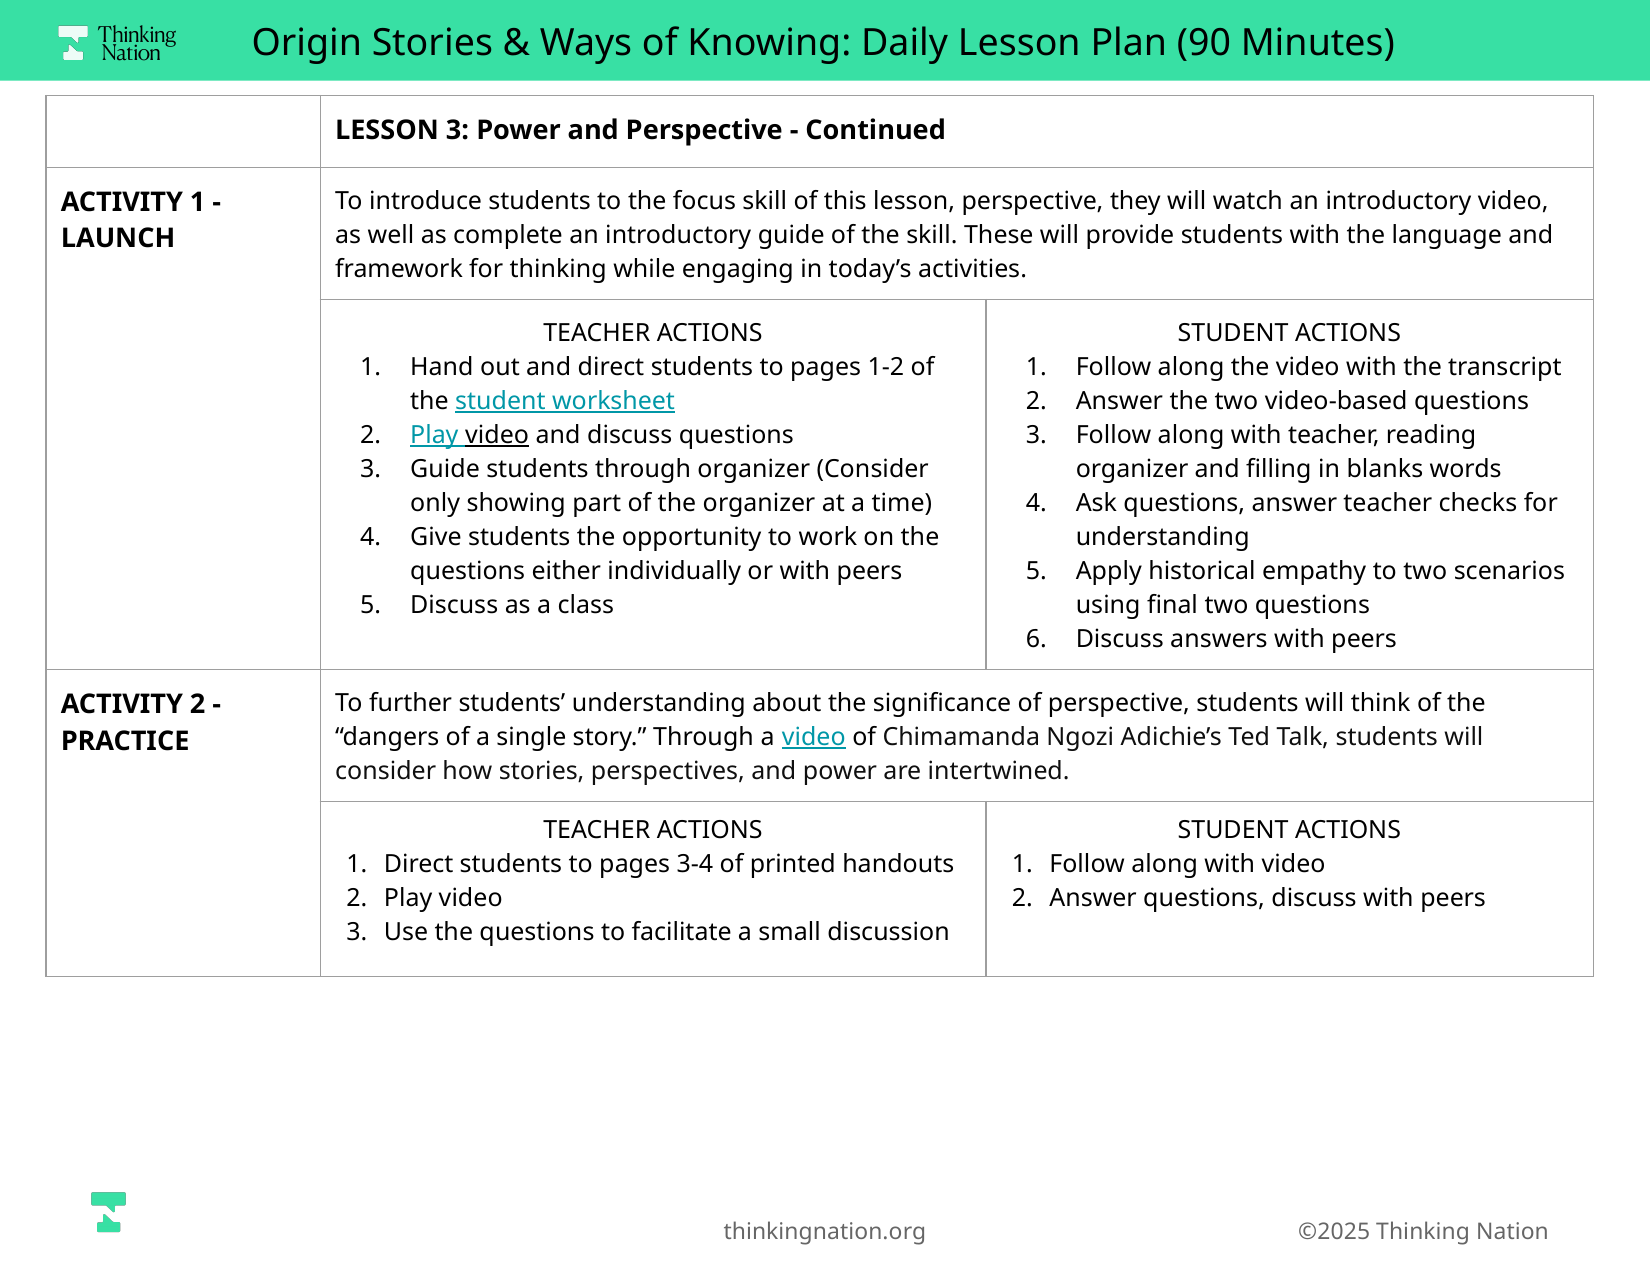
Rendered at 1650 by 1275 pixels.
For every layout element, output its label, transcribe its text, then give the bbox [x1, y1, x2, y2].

table_cell STUDENT ACTIONS Follow along with video Answer questions, discuss with peers [987, 802, 1593, 976]
text_box thinkingnation.org [629, 1200, 1021, 1240]
text_box Origin Stories & Ways of Knowing: Daily Lesson Plan (90 Minutes) [0, 0, 1650, 81]
table_header LESSON 3: Power and Perspective - Continued [321, 96, 1593, 167]
picture [80, 1184, 136, 1240]
table_cell TEACHER ACTIONS Hand out and direct students to pages 1-2 of the student worksheet Play video and discuss questions Guide students through organizer (Consider only showing part of the organizer at a time) Give students the opportunity to work on the questions either individually or with peers Discuss as a class [321, 300, 985, 669]
table_cell ACTIVITY 1 - LAUNCH [47, 168, 320, 669]
text_box ©2025 Thinking Nation [1174, 1200, 1566, 1240]
table_header [47, 96, 320, 167]
table_cell To introduce students to the focus skill of this lesson, perspective, they will watch an introductory video, as well as complete an introductory guide of the skill. These will provide students with the language and framework for thinking while engaging in today’s activities. [321, 168, 1593, 299]
table_cell STUDENT ACTIONS Follow along the video with the transcript Answer the two video-based questions Follow along with teacher, reading organizer and filling in blanks words Ask questions, answer teacher checks for understanding Apply historical empathy to two scenarios using final two questions Discuss answers with peers [987, 300, 1593, 669]
picture [45, 14, 180, 85]
table_cell TEACHER ACTIONS Direct students to pages 3-4 of printed handouts Play video Use the questions to facilitate a small discussion [321, 802, 985, 976]
table_cell To further students’ understanding about the significance of perspective, students will think of the “dangers of a single story.” Through a video of Chimamanda Ngozi Adichie’s Ted Talk, students will consider how stories, perspectives, and power are intertwined. [321, 670, 1593, 801]
table_cell ACTIVITY 2 - PRACTICE [47, 670, 320, 976]
